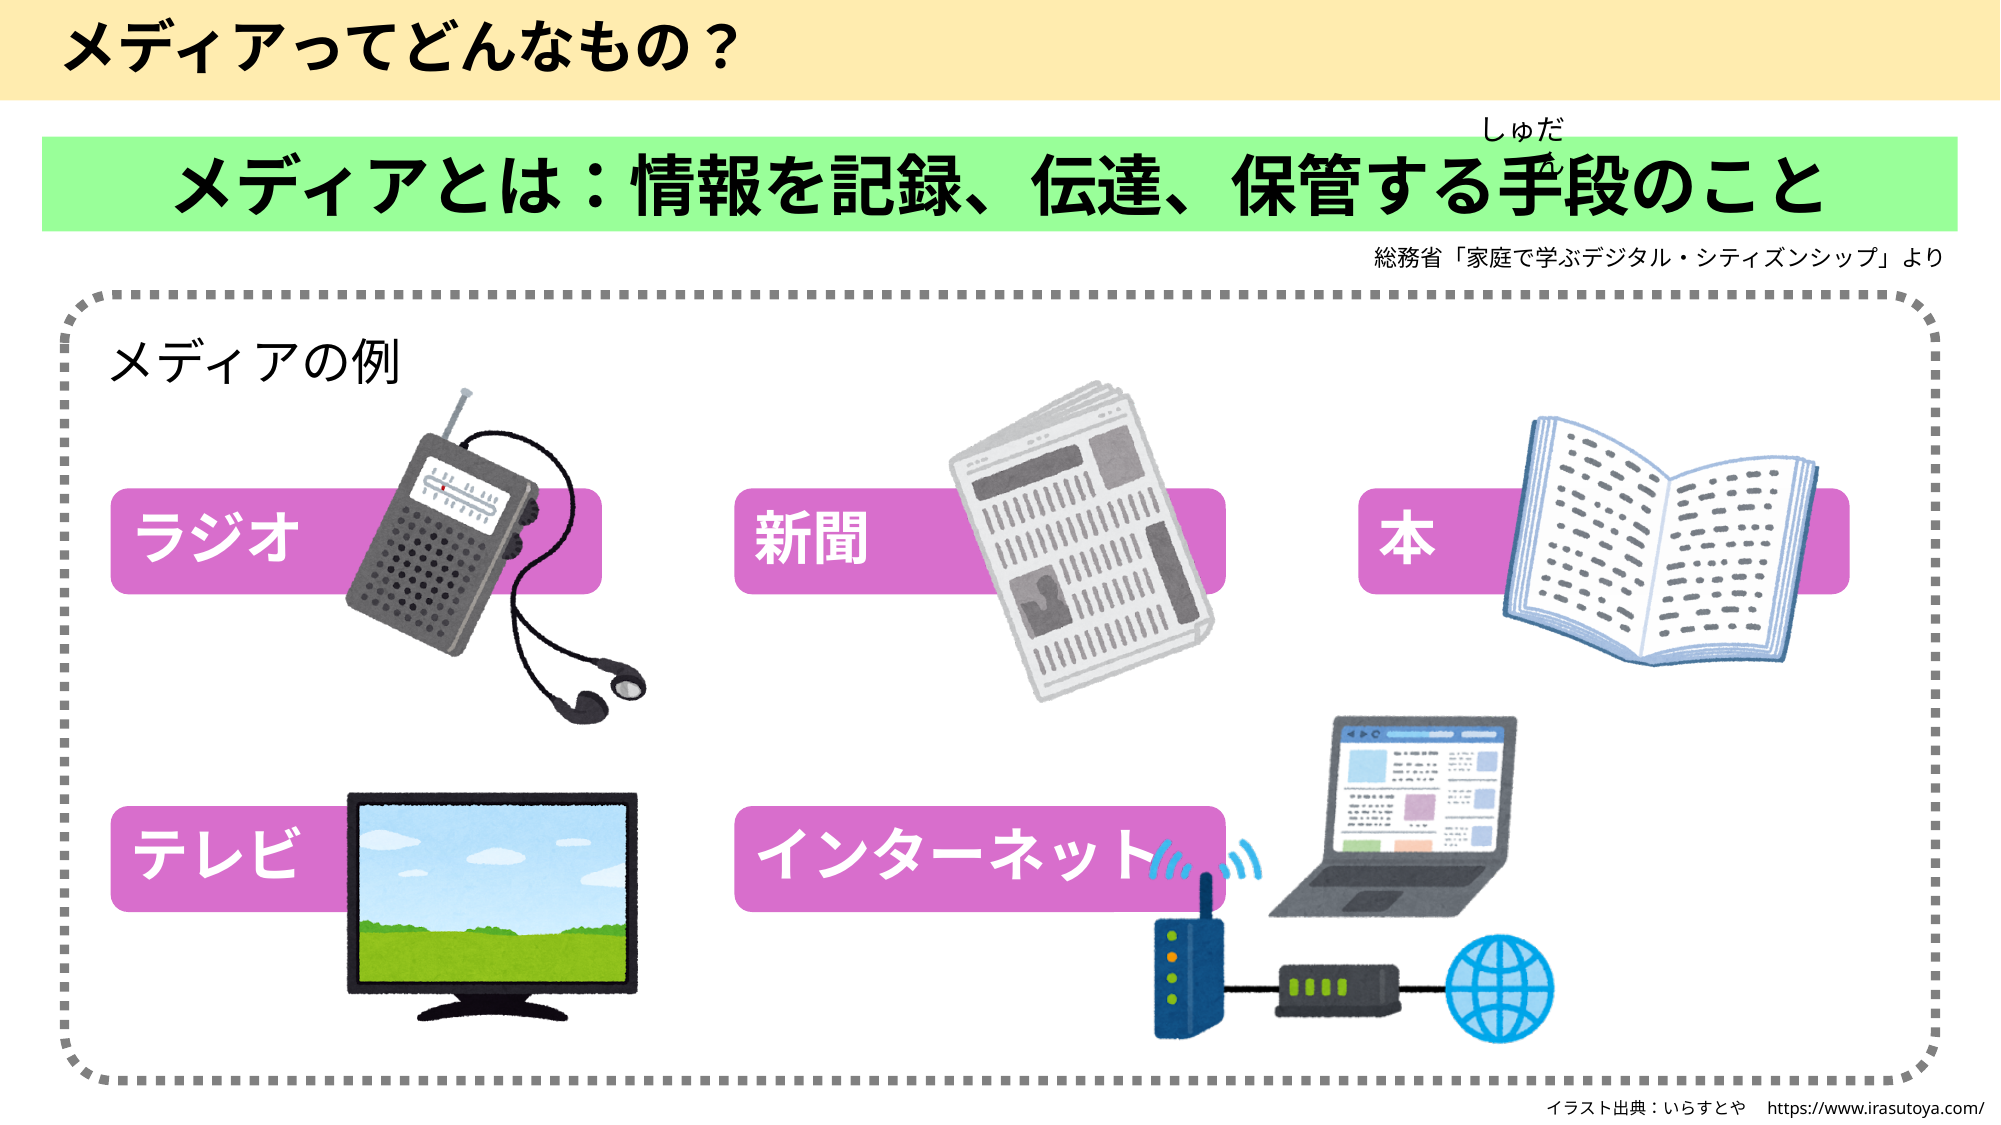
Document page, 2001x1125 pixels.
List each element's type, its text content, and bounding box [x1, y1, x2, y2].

picture [1488, 386, 1831, 705]
text_box しゅだん [1441, 103, 1581, 189]
picture [329, 381, 657, 734]
text_box メディアの例 [90, 323, 442, 398]
text_box 総務省「家庭で学ぶデジタル・シティズンシップ」より [1340, 236, 1962, 279]
picture [339, 783, 647, 1031]
text_box [62, 293, 1938, 1083]
text_box メディアとは：情報を記録、伝達、保管する手段のこと [42, 136, 1958, 232]
text_box メディアってどんなもの？ [0, 0, 2000, 101]
picture [938, 369, 1572, 1071]
text_box イラスト出典：いらすとや https://www.irasutoya.com/ [1301, 1090, 2000, 1125]
